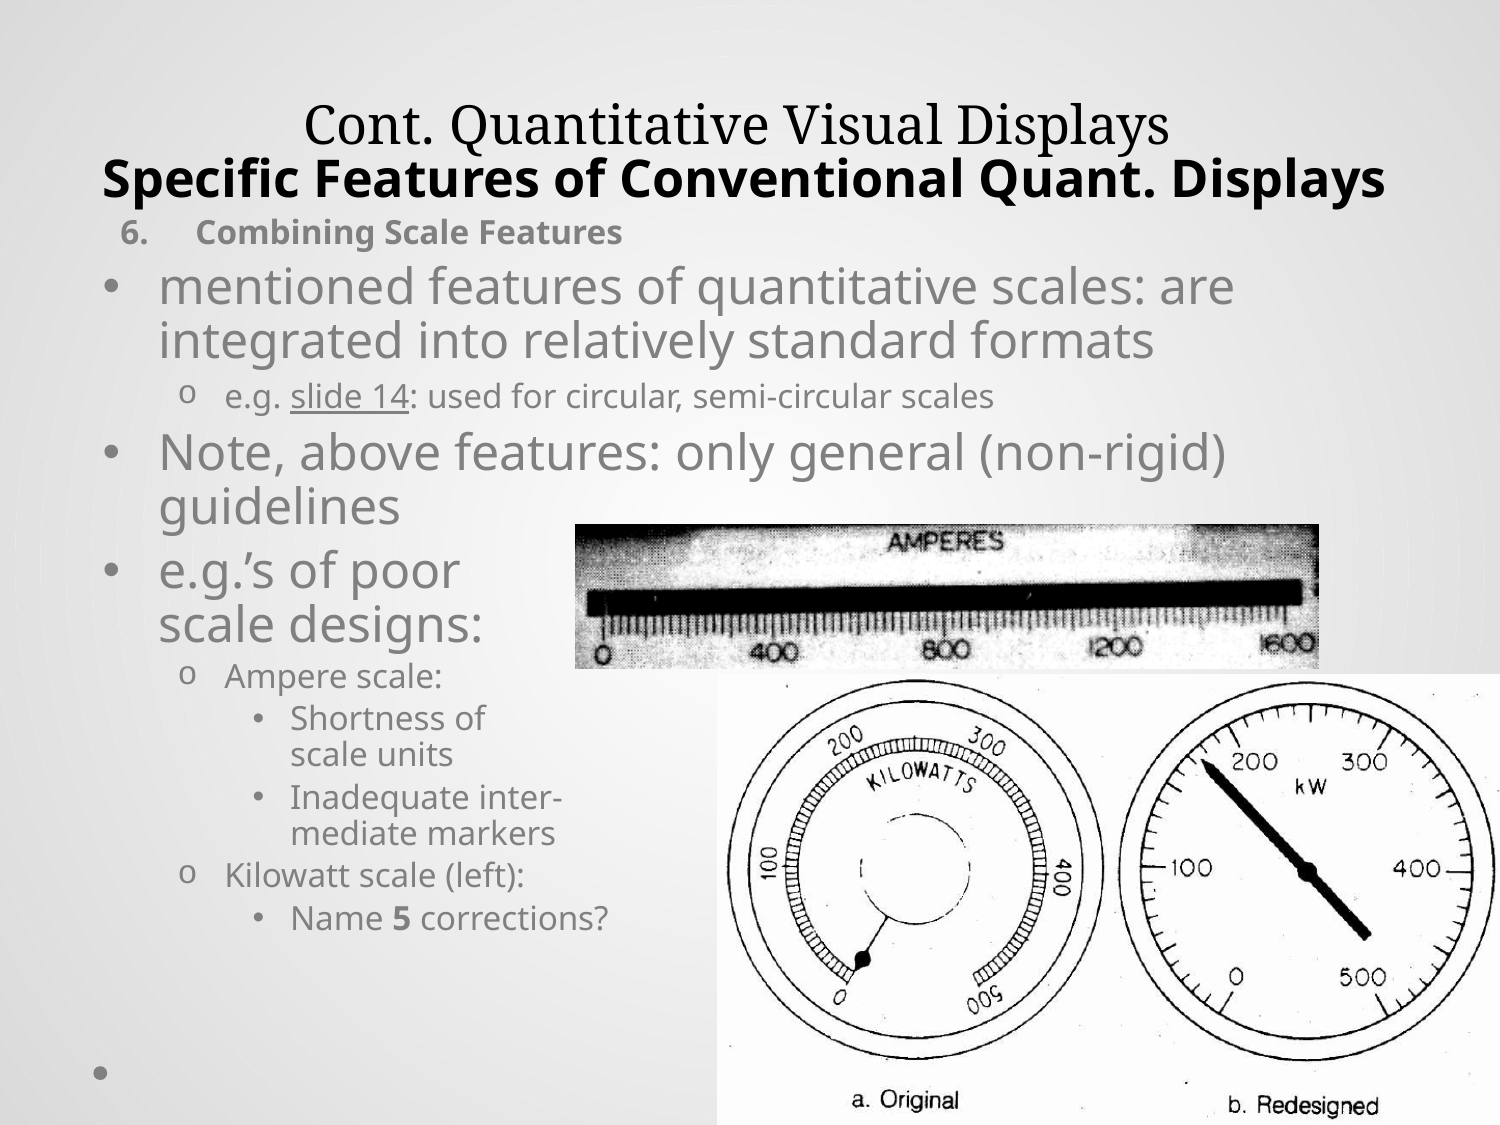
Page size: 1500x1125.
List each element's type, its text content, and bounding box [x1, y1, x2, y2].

title Cont. Quantitative Visual Displays [62, 62, 1413, 163]
picture [574, 524, 1319, 669]
list Specific Features of Conventional Quant. Displays Combining Scale Features mentioned features of quantitative scales: are integrated into relatively standard formats e.g. slide 14: used for circular, semi-circular scales Note, above features: only general (non-rigid) guidelines e.g.’s of poor scale designs: Ampere scale: Shortness of scale units Inadequate inter- mediate markers Kilowatt scale (left): Name 5 corrections? [87, 137, 1438, 1113]
picture [717, 674, 1500, 1125]
